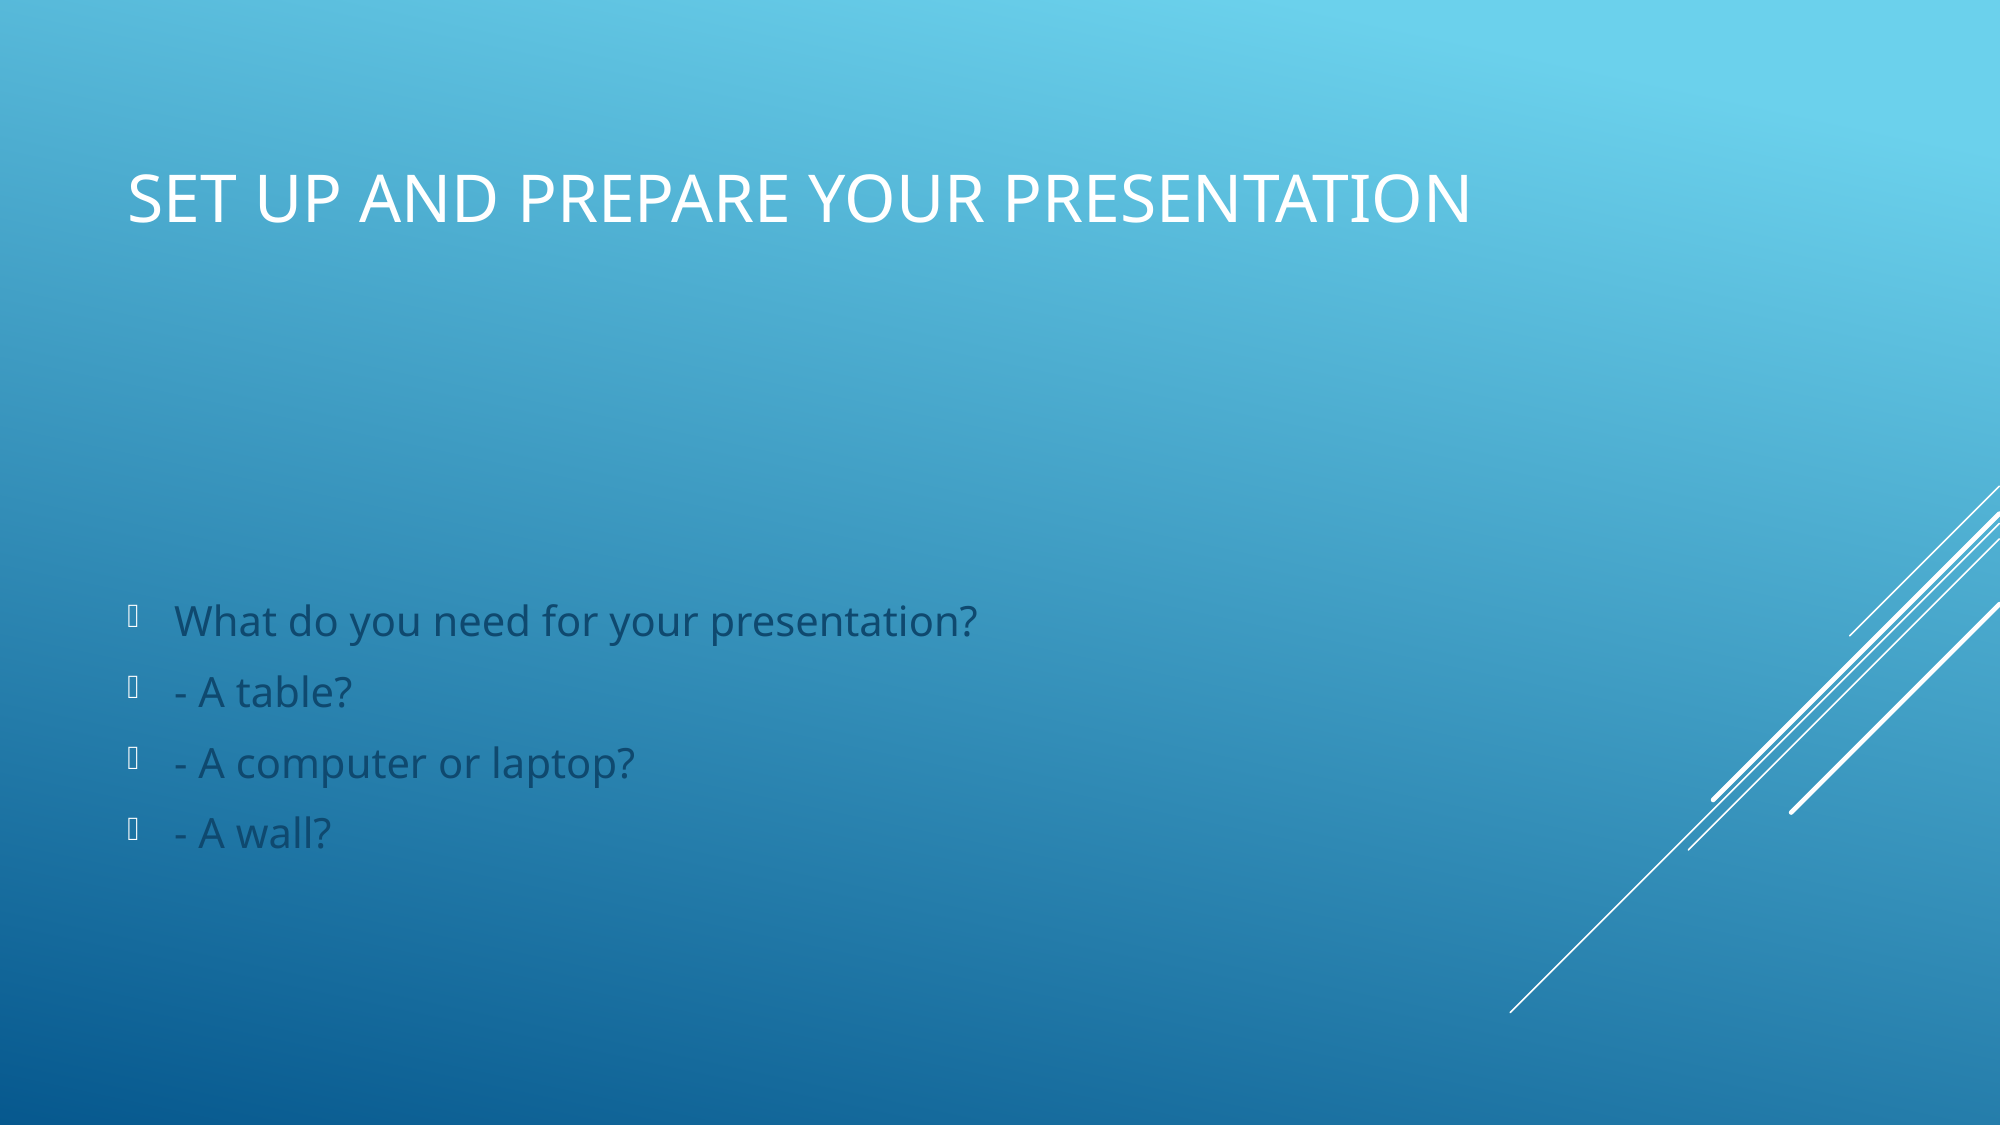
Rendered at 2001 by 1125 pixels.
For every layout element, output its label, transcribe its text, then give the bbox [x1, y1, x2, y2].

list What do you need for your presentation? - A table? - A computer or laptop? - A wall? [112, 429, 1513, 1023]
title Set up and prepare your presentation [112, 112, 1513, 360]
